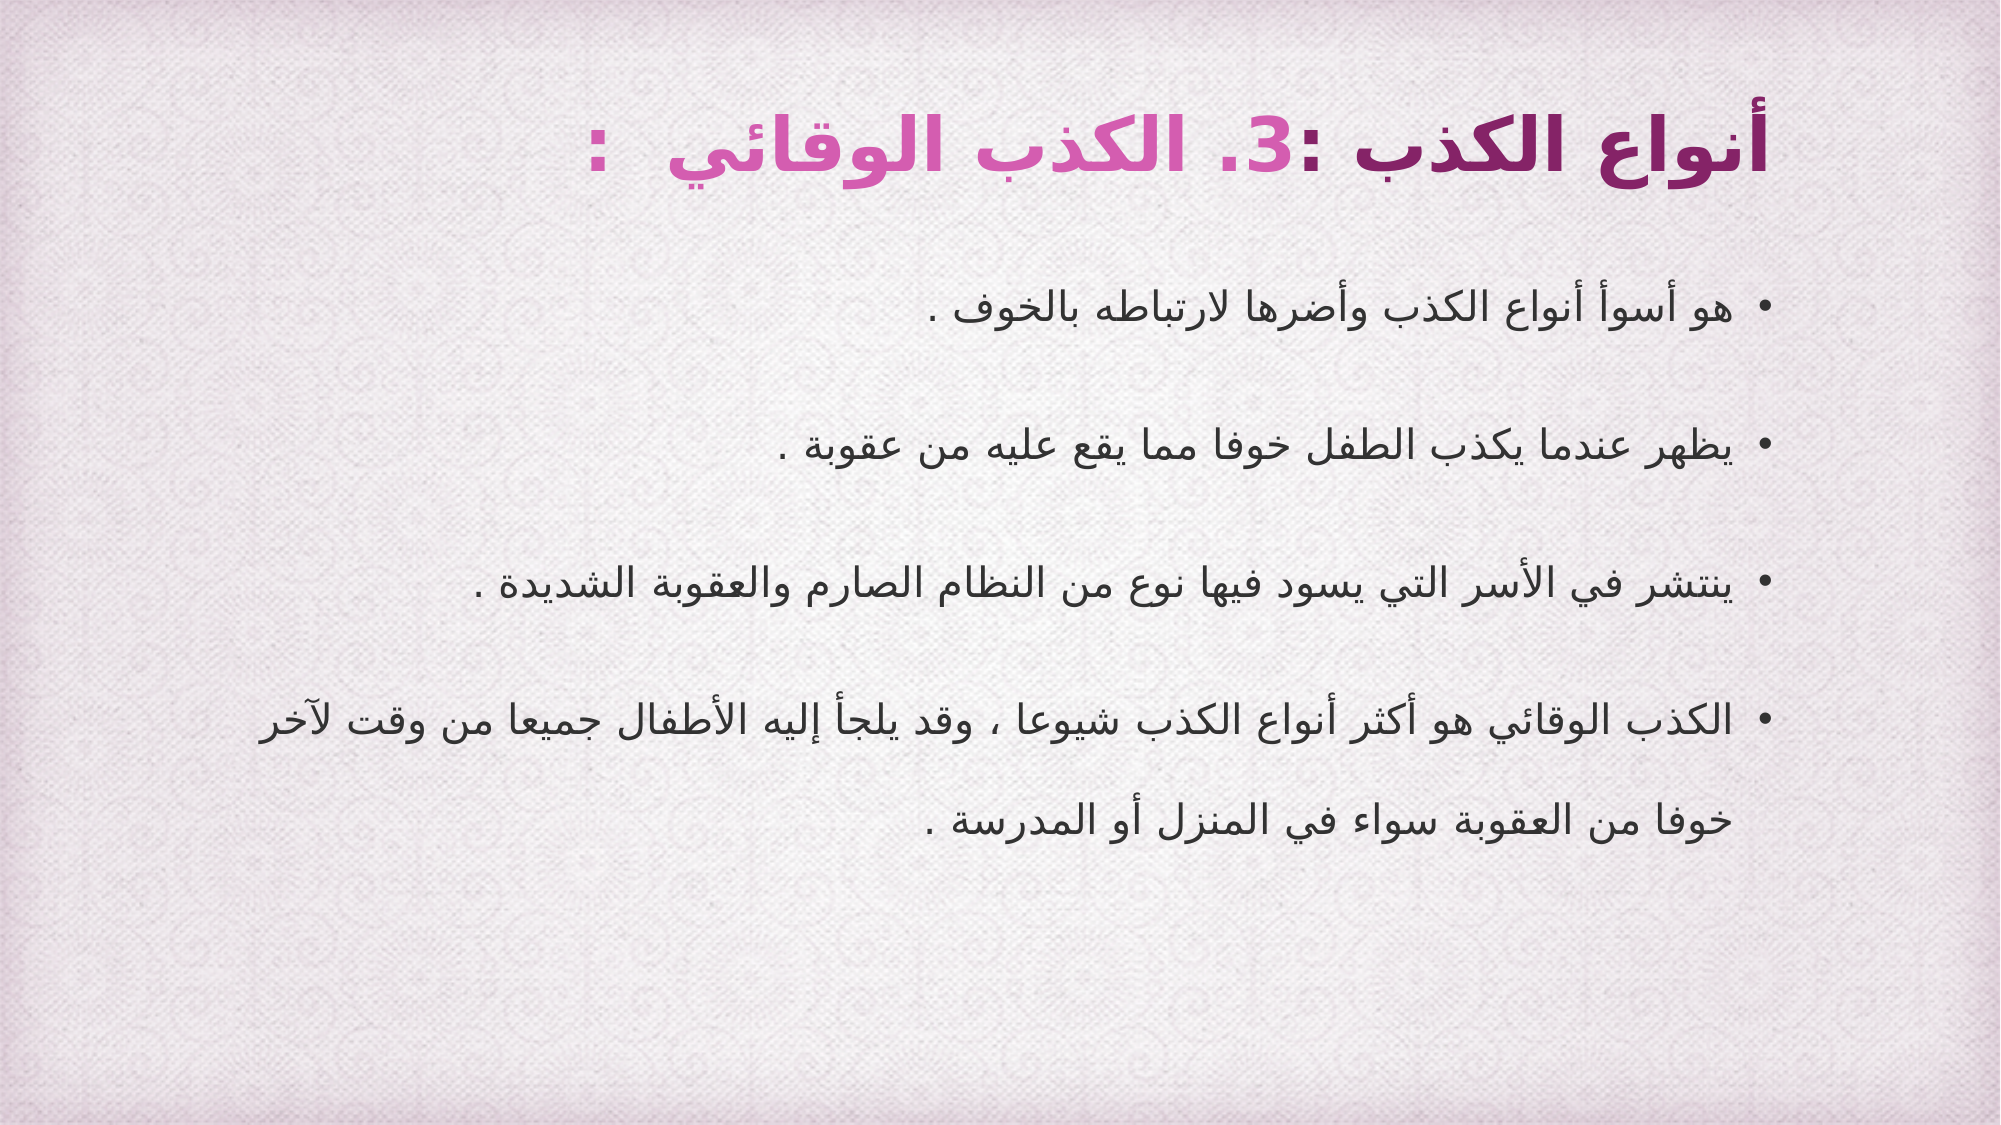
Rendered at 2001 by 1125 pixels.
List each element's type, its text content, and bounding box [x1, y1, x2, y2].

picture [0, 0, 2001, 1125]
list هو أسوأ أنواع الكذب وأضرها لارتباطه بالخوف . يظهر عندما يكذب الطفل خوفا مما يقع عليه من عقوبة . ينتشر في الأسر التي يسود فيها نوع من النظام الصارم والعقوبة الشديدة . الكذب الوقائي هو أكثر أنواع الكذب شيوعا ، وقد يلجأ إليه الأطفال جميعا من وقت لآخر خوفا من العقوبة سواء في المنزل أو المدرسة . [156, 222, 1788, 1069]
title أنواع الكذب :3. الكذب الوقائي : [212, 59, 1788, 196]
